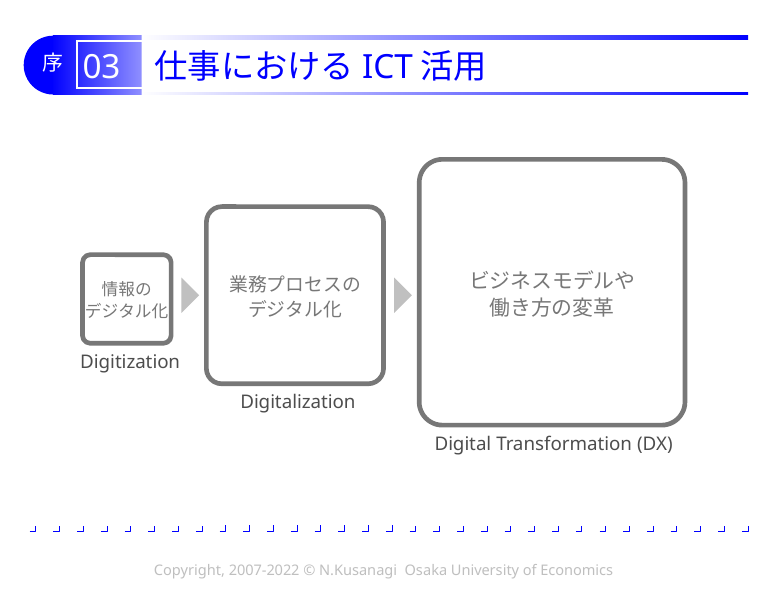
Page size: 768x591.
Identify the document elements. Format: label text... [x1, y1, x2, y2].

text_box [65, 159, 702, 461]
title 03 仕事におけるICT活用 [76, 40, 756, 89]
